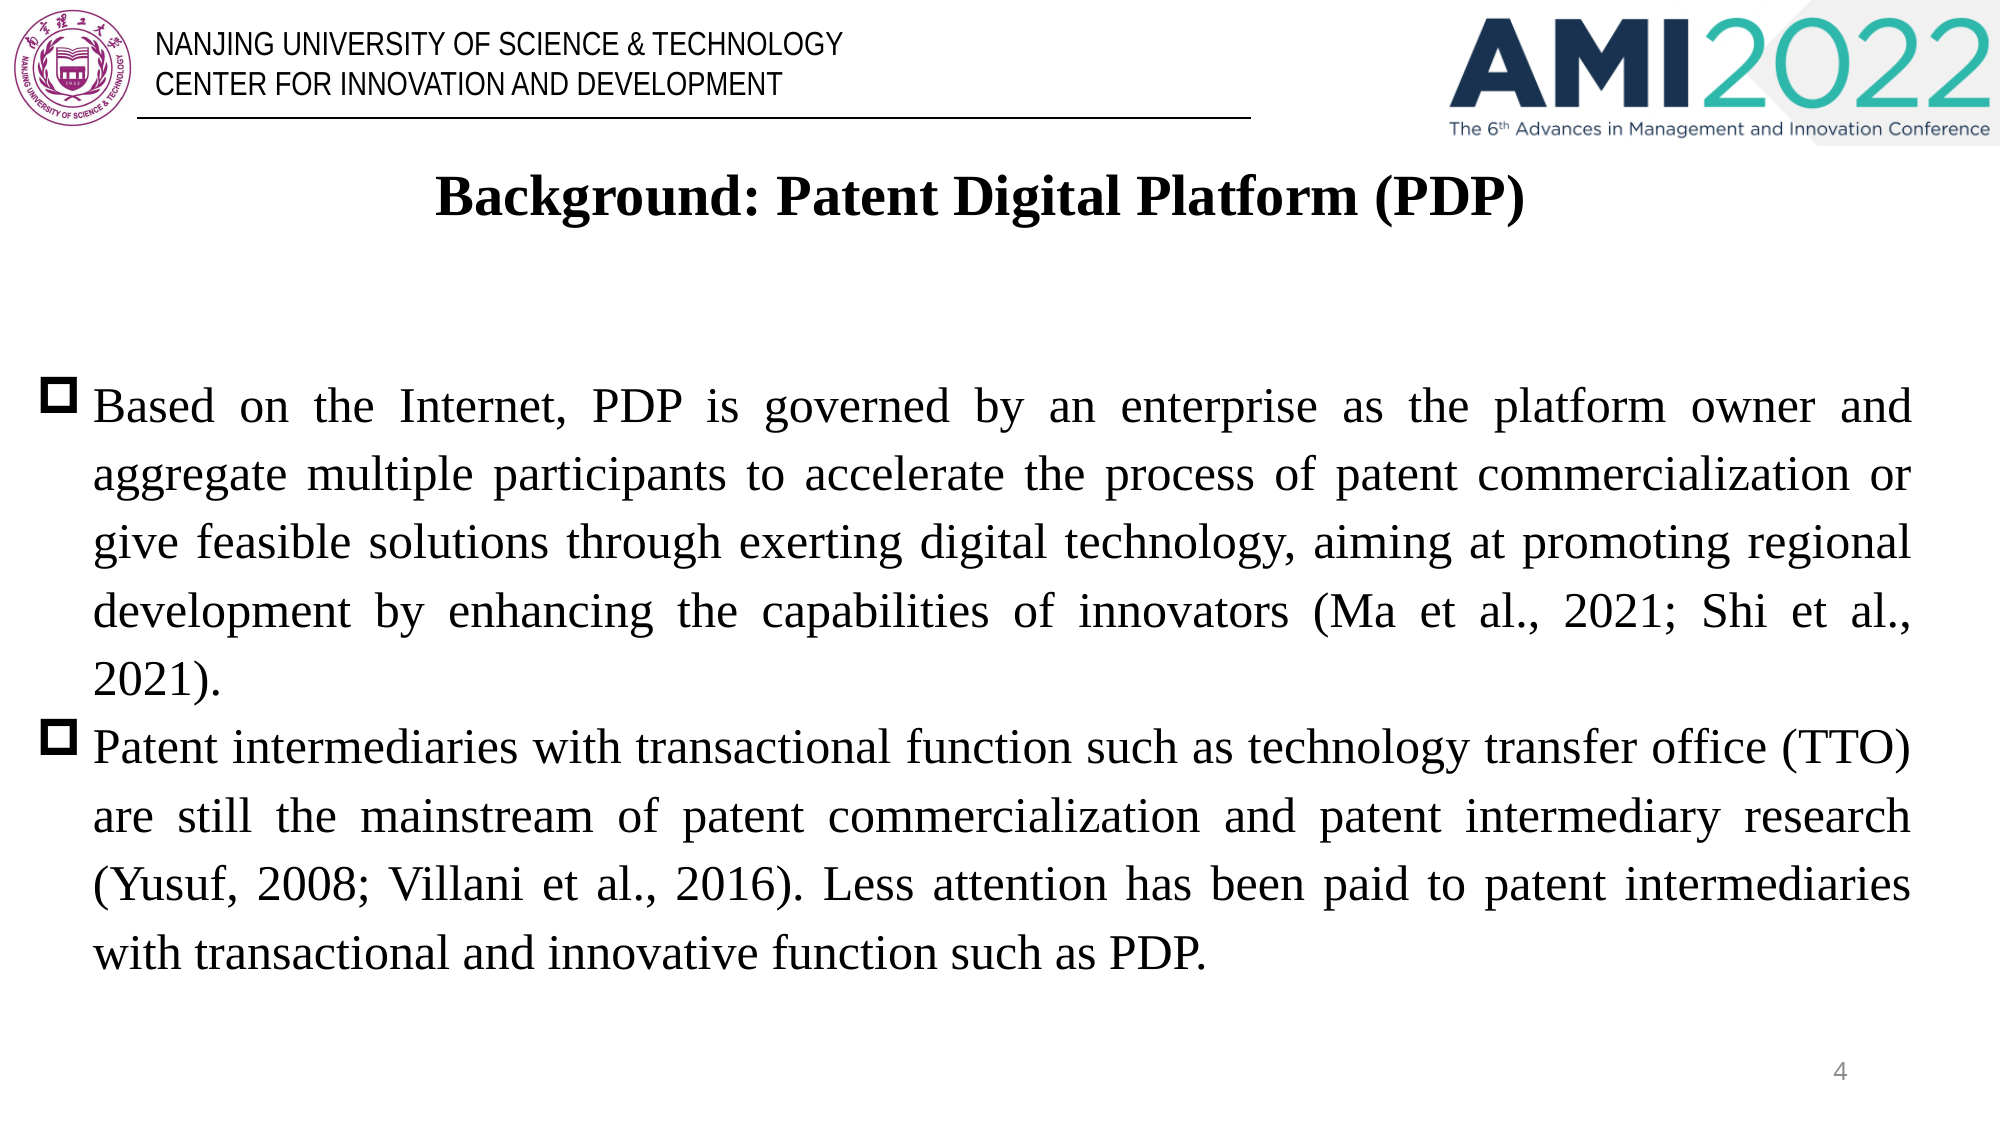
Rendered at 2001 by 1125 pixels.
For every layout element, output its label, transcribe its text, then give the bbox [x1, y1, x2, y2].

slide_number 4 [1412, 1042, 1863, 1103]
picture [1438, 0, 2000, 146]
text_box NANJING UNIVERSITY OF SCIENCE & TECHNOLOGY CENTER FOR INNOVATION AND DEVELOPMENT [140, 14, 860, 110]
picture [10, 8, 137, 128]
title Background: Patent Digital Platform (PDP) [0, 117, 2000, 277]
text_box Based on the Internet, PDP is governed by an enterprise as the platform owner and aggregate multiple participants to accelerate the process of patent commercialization or give feasible solutions through exerting digital technology, aiming at promoting regional development by enhancing the capabilities of innovators (Ma et al., 2021; Shi et al., 2021). Patent intermediaries with transactional function such as technology transfer office (TTO) are still the mainstream of patent commercialization and patent intermediary research (Yusuf, 2008; Villani et al., 2016). Less attention has been paid to patent intermediaries with transactional and innovative function such as PDP. [21, 356, 1929, 987]
